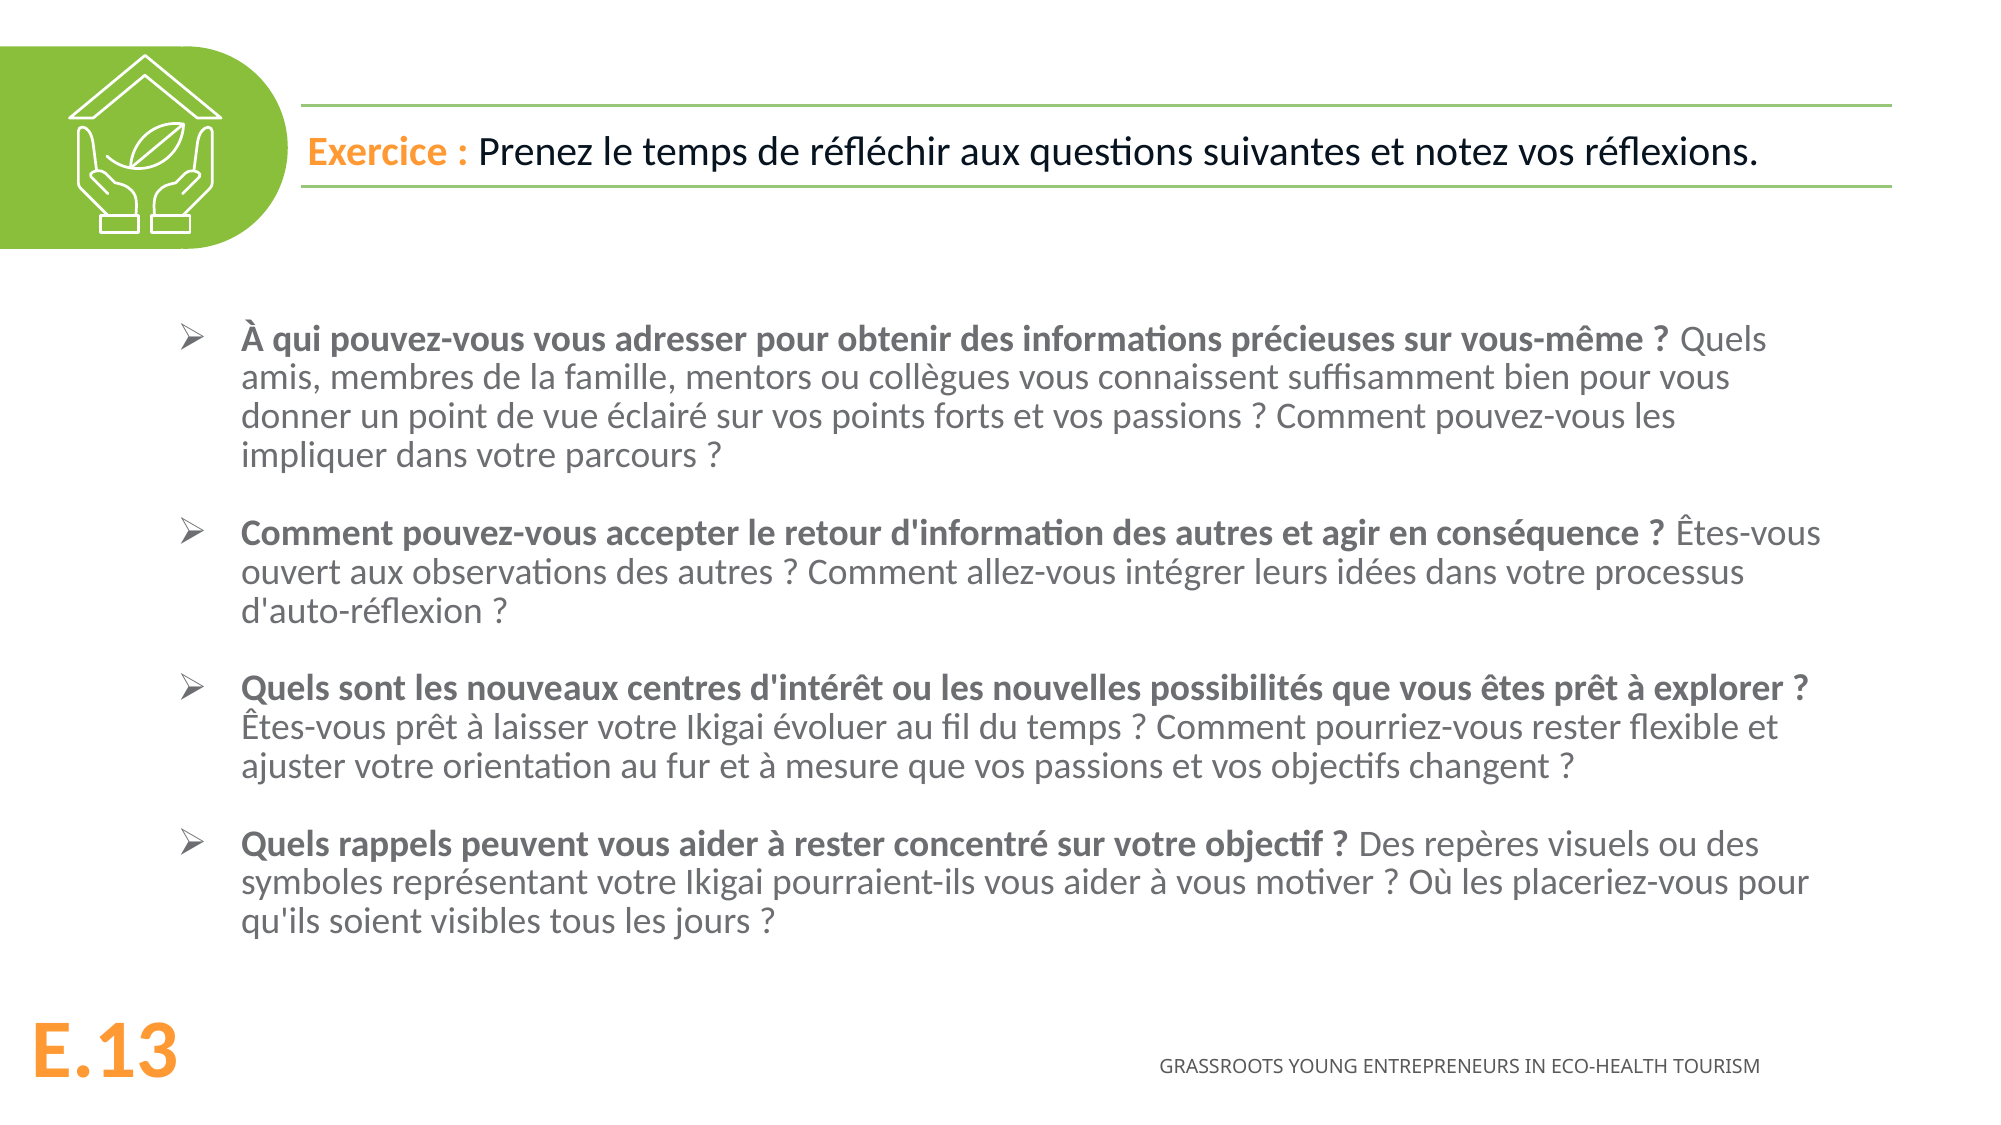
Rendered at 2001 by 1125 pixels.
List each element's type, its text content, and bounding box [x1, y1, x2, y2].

text_box [0, 46, 287, 249]
list À qui pouvez-vous vous adresser pour obtenir des informations précieuses sur vous-même ? Quels amis, membres de la famille, mentors ou collègues vous connaissent suffisamment bien pour vous donner un point de vue éclairé sur vos points forts et vos passions ? Comment pouvez-vous les impliquer dans votre parcours ? Comment pouvez-vous accepter le retour d'information des autres et agir en conséquence ? Êtes-vous ouvert aux observations des autres ? Comment allez-vous intégrer leurs idées dans votre processus d'auto-réflexion ? Quels sont les nouveaux centres d'intérêt ou les nouvelles possibilités que vous êtes prêt à explorer ? Êtes-vous prêt à laisser votre Ikigai évoluer au fil du temps ? Comment pourriez-vous rester flexible et ajuster votre orientation au fur et à mesure que vos passions et vos objectifs changent ? Quels rappels peuvent vous aider à rester concentré sur votre objectif ? Des repères visuels ou des symboles représentant votre Ikigai pourraient-ils vous aider à vous motiver ? Où les placeriez-vous pour qu'ils soient visibles tous les jours ? [106, 301, 1846, 969]
text_box GRASSROOTS YOUNG ENTREPRENEURS IN ECO-HEALTH TOURISM [1144, 1046, 1852, 1085]
text_box E.13 [11, 1019, 300, 1125]
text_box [68, 54, 222, 233]
list Exercice : Prenez le temps de réfléchir aux questions suivantes et notez vos réflexions. [287, 96, 1957, 268]
